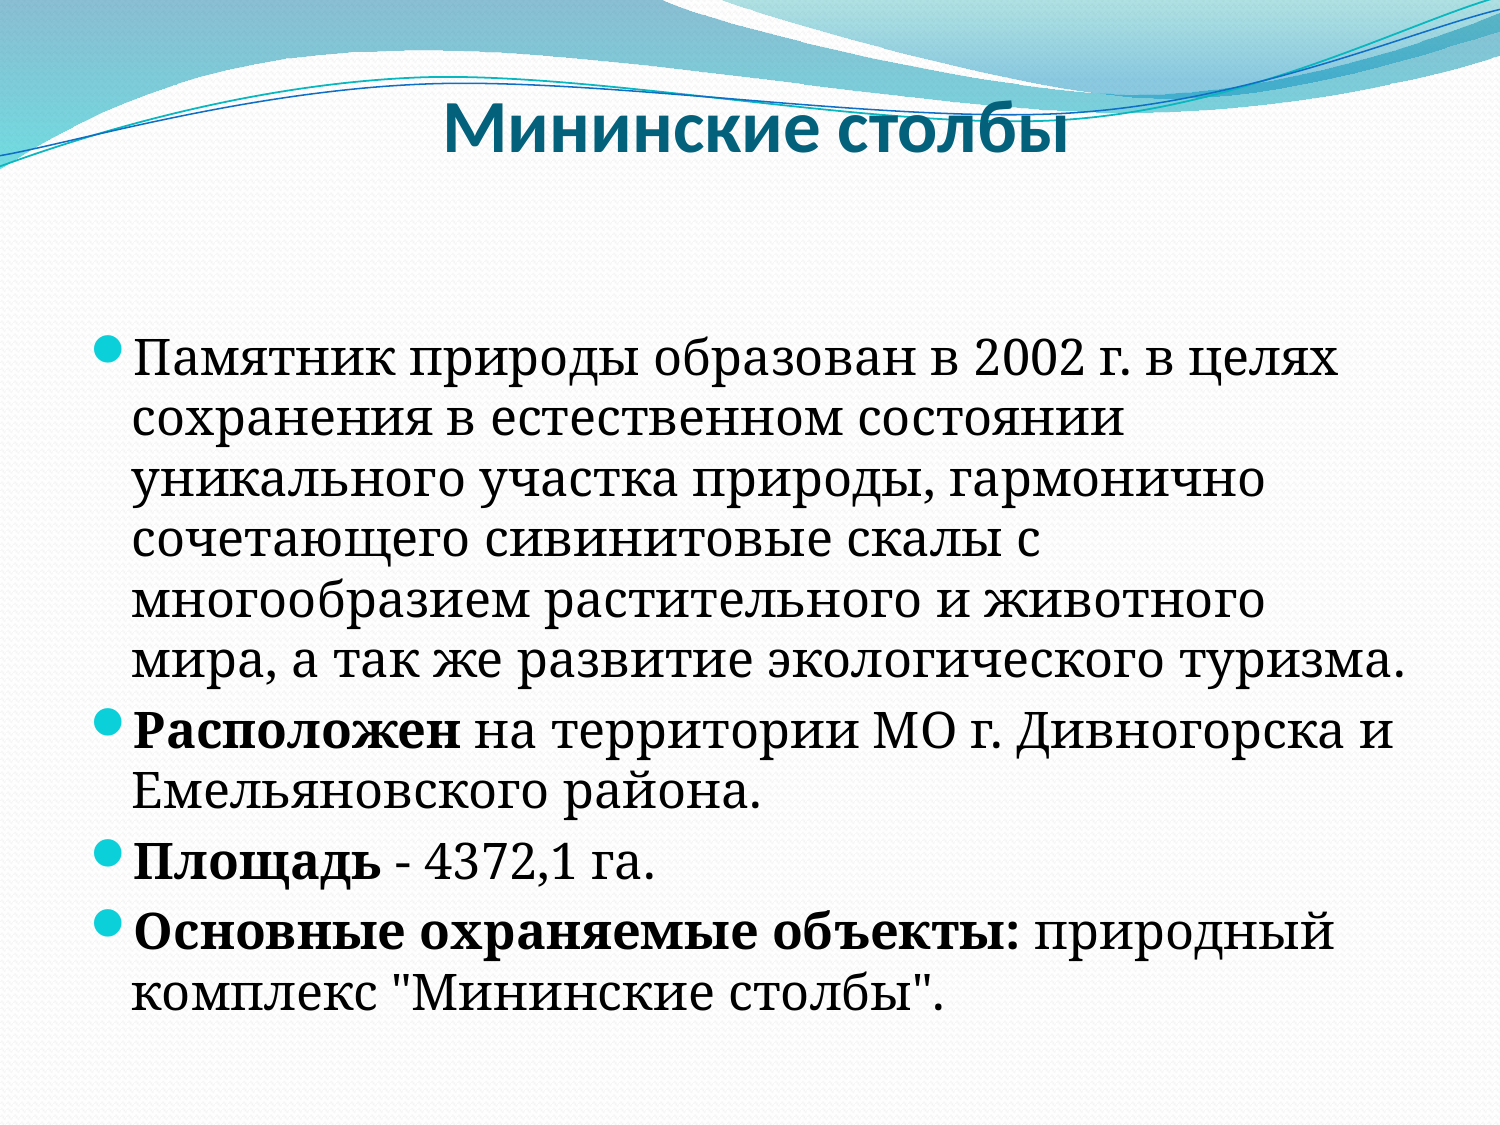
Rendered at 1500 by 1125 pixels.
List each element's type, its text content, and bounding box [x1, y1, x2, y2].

title Мининские столбы [82, 70, 1432, 258]
list Памятник природы образован в 2002 г. в целях сохранения в естественном состоянии уникального участка природы, гармонично сочетающего сивинитовые скалы с многообразием растительного и животного мира, а так же развитие экологического туризма. Расположен на территории МО г. Дивногорска и Емельяновского района. Площадь - 4372,1 га. Основные охраняемые объекты: природный комплекс "Мининские столбы". [75, 317, 1425, 1038]
